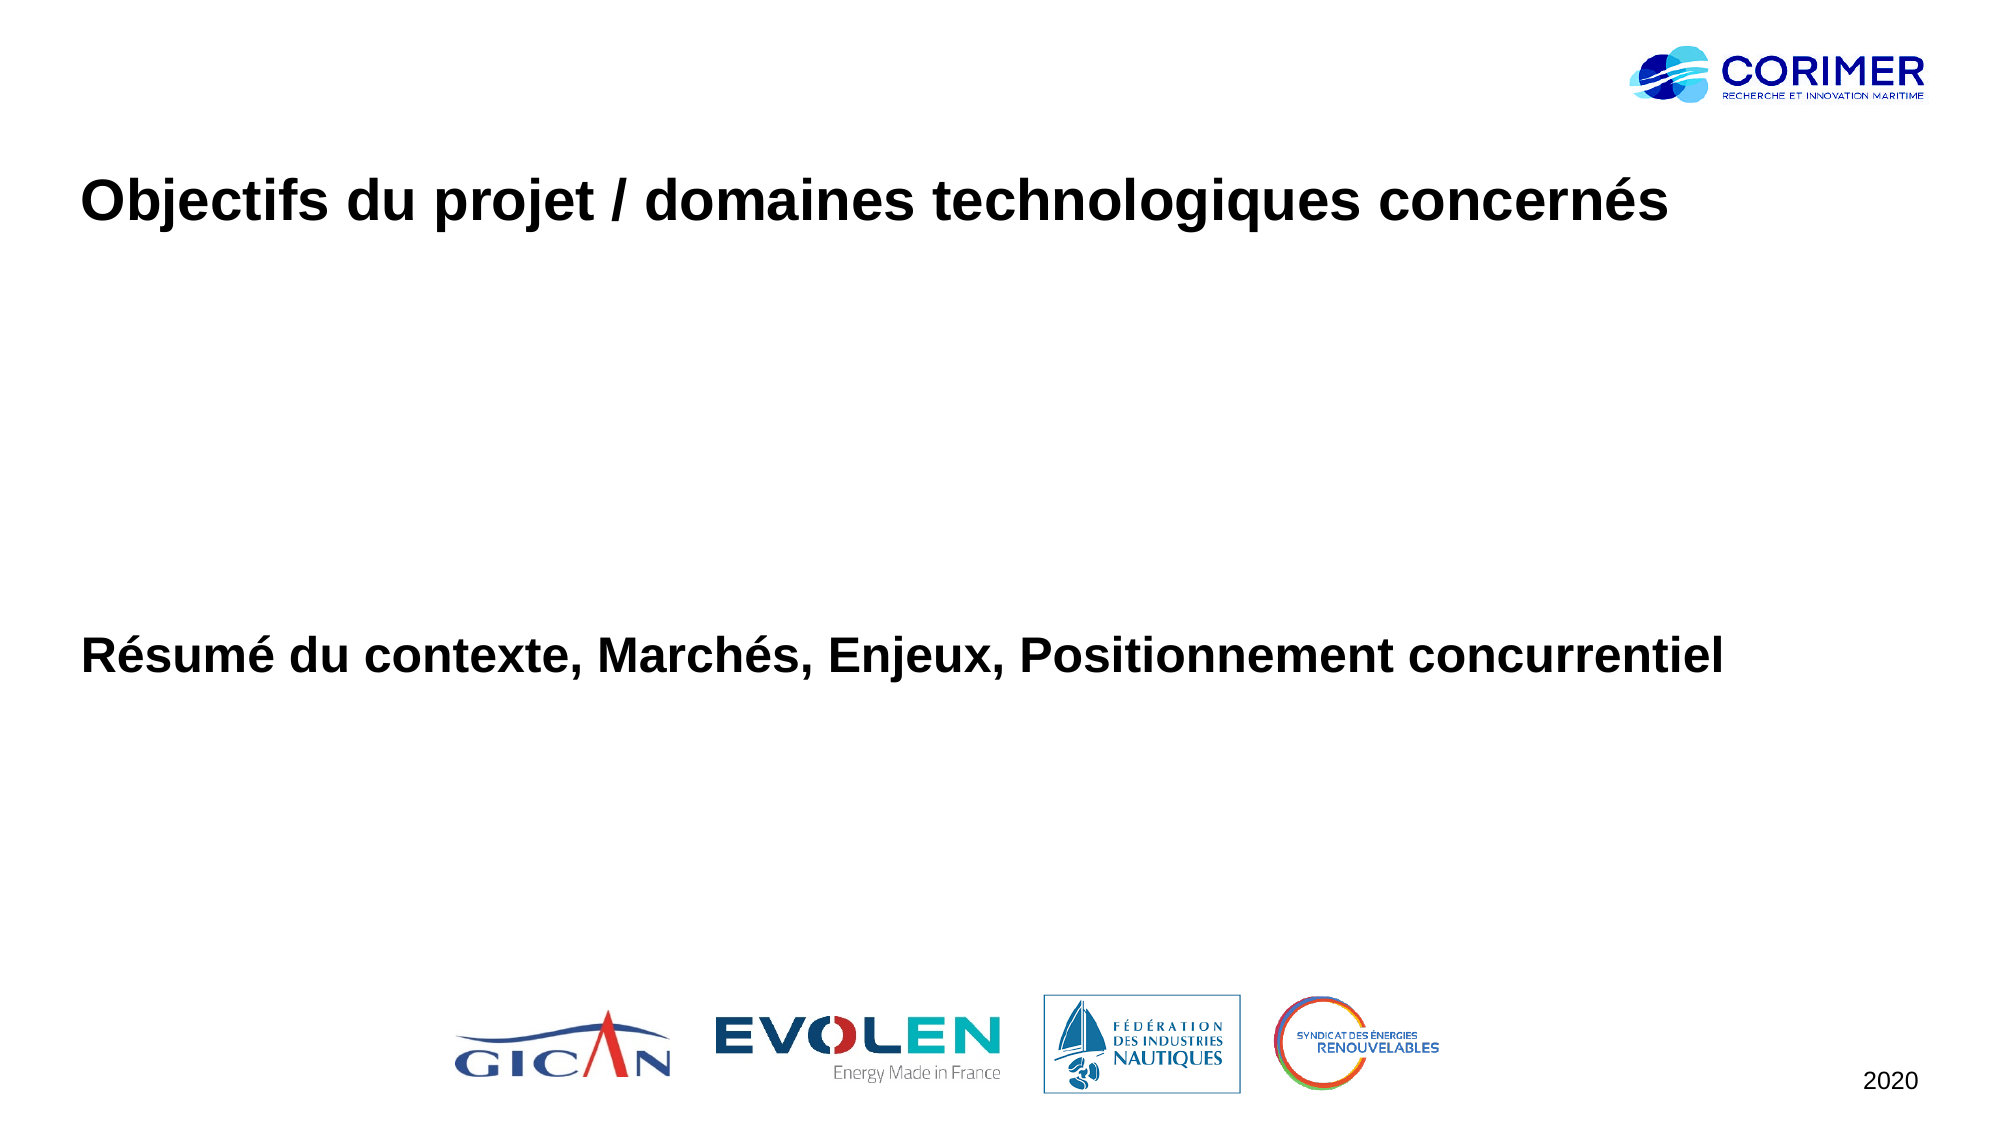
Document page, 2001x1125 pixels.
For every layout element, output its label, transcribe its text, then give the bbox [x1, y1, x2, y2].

picture [1265, 988, 1447, 1098]
text_box Résumé du contexte, Marchés, Enjeux, Positionnement concurrentiel [65, 621, 1935, 804]
picture [716, 1016, 1000, 1083]
picture [455, 1010, 670, 1077]
picture [1604, 15, 1949, 131]
title Objectifs du projet / domaines technologiques concernés [65, 162, 1935, 344]
picture [1036, 990, 1247, 1102]
